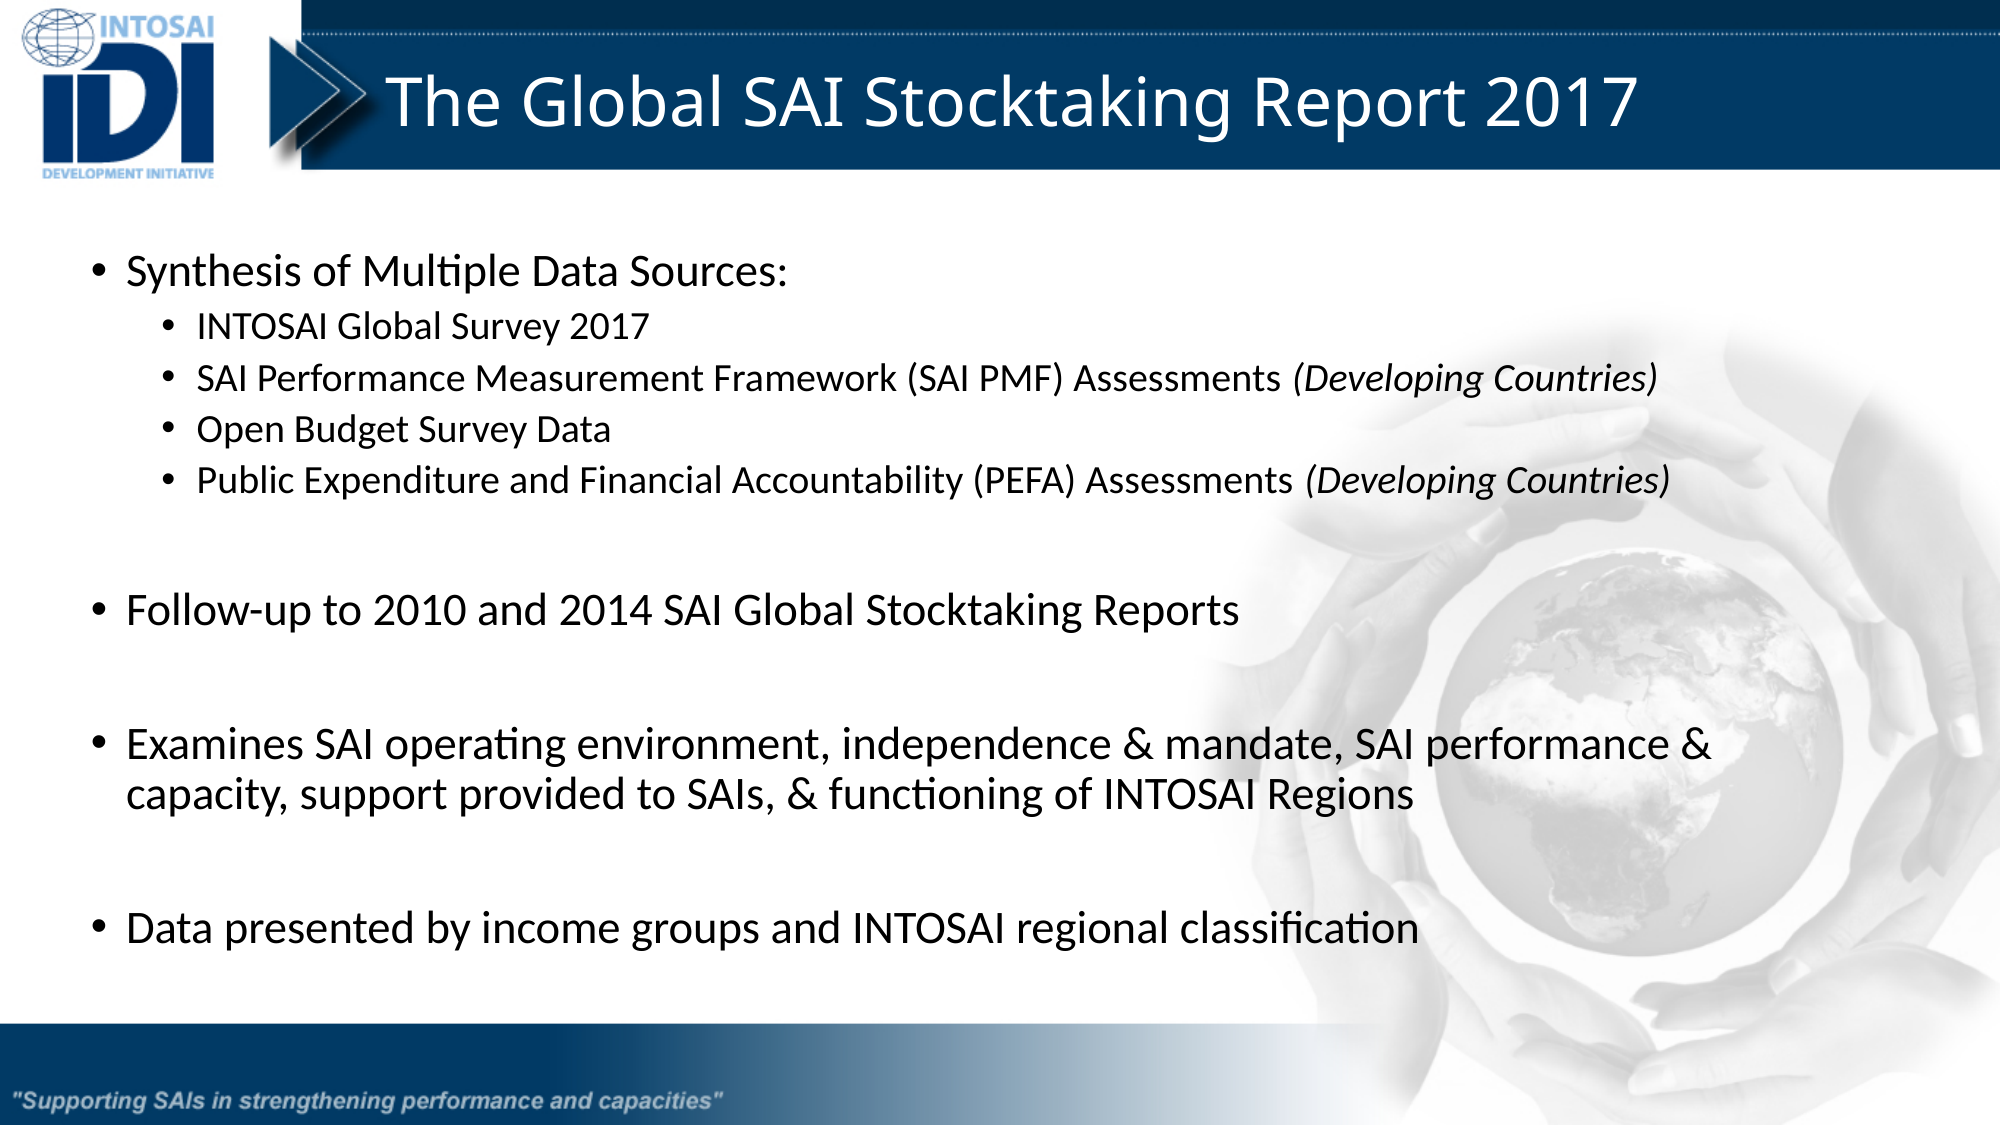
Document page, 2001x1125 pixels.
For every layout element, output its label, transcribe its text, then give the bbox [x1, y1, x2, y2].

picture [0, 0, 2000, 1125]
title The Global SAI Stocktaking Report 2017 [370, 59, 1891, 150]
list Synthesis of Multiple Data Sources: INTOSAI Global Survey 2017 SAI Performance Measurement Framework (SAI PMF) Assessments (Developing Countries) Open Budget Survey Data Public Expenditure and Financial Accountability (PEFA) Assessments (Developing Countries) Follow-up to 2010 and 2014 SAI Global Stocktaking Reports Examines SAI operating environment, independence & mandate, SAI performance & capacity, support provided to SAIs, & functioning of INTOSAI Regions Data presented by income groups and INTOSAI regional classification [75, 239, 1801, 970]
